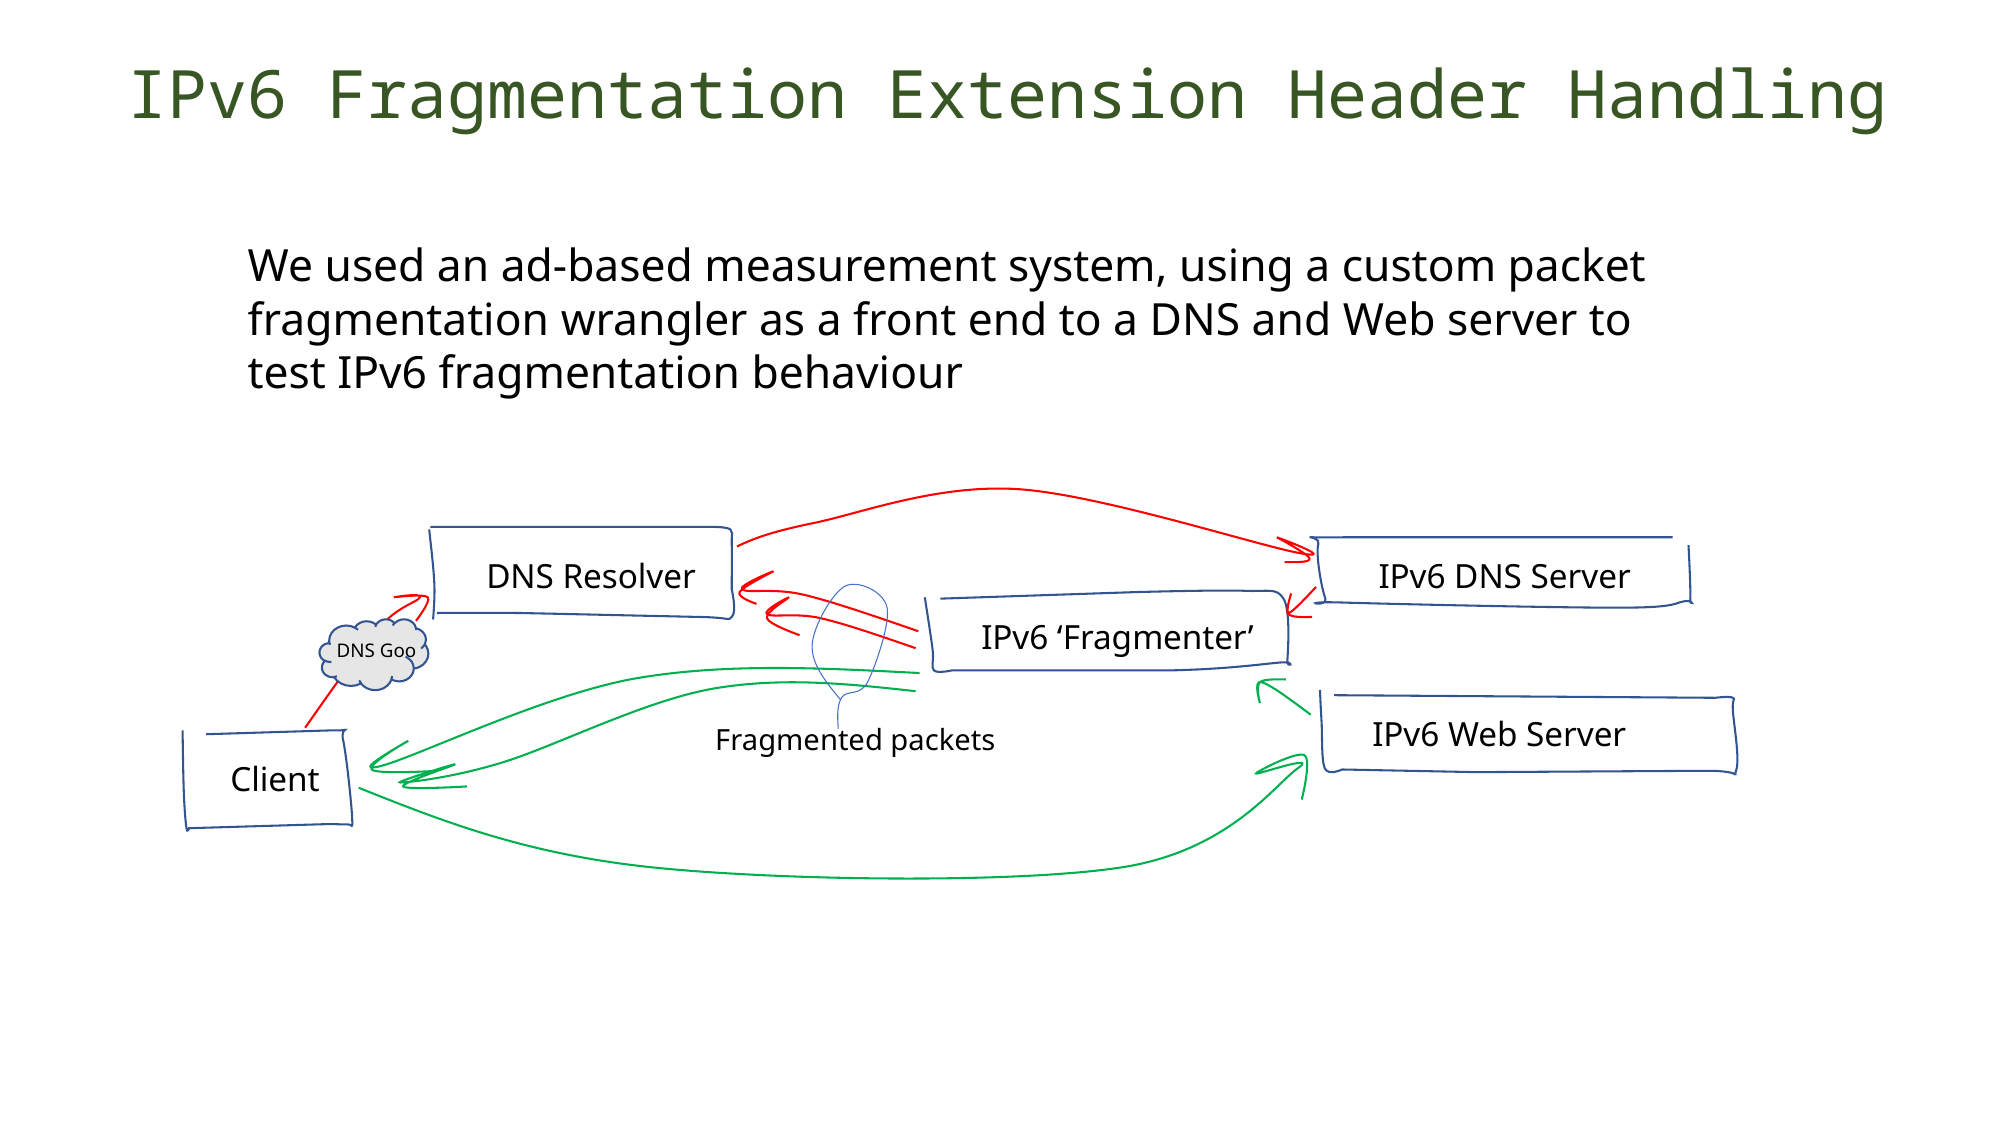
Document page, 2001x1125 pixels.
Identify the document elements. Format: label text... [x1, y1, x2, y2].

text_box [397, 681, 839, 790]
text_box [868, 669, 920, 684]
text_box [736, 487, 1315, 564]
text_box [883, 636, 916, 650]
text_box [923, 589, 1292, 673]
text_box Fragmented packets [700, 714, 1011, 764]
text_box DNS Goo [321, 631, 432, 669]
text_box We used an ad-based measurement system, using a custom packet fragmentation wrangler as a front end to a DNS and Web server to test IPv6 fragmentation behaviour [233, 229, 1692, 405]
text_box [430, 525, 736, 620]
text_box [358, 753, 1309, 880]
text_box [887, 619, 919, 633]
text_box [1286, 586, 1317, 619]
text_box [428, 529, 436, 620]
text_box [331, 618, 424, 631]
text_box [840, 685, 916, 708]
text_box [181, 728, 354, 832]
text_box [320, 666, 417, 692]
text_box [304, 682, 348, 729]
text_box [1318, 689, 1739, 776]
text_box [369, 666, 825, 774]
text_box [811, 583, 889, 729]
text_box [1256, 678, 1312, 716]
text_box [765, 596, 820, 637]
text_box [738, 570, 829, 615]
text_box IPv6 Fragmentation Extension Header Handling [112, 44, 1943, 140]
text_box [1309, 536, 1695, 609]
text_box [387, 594, 430, 622]
